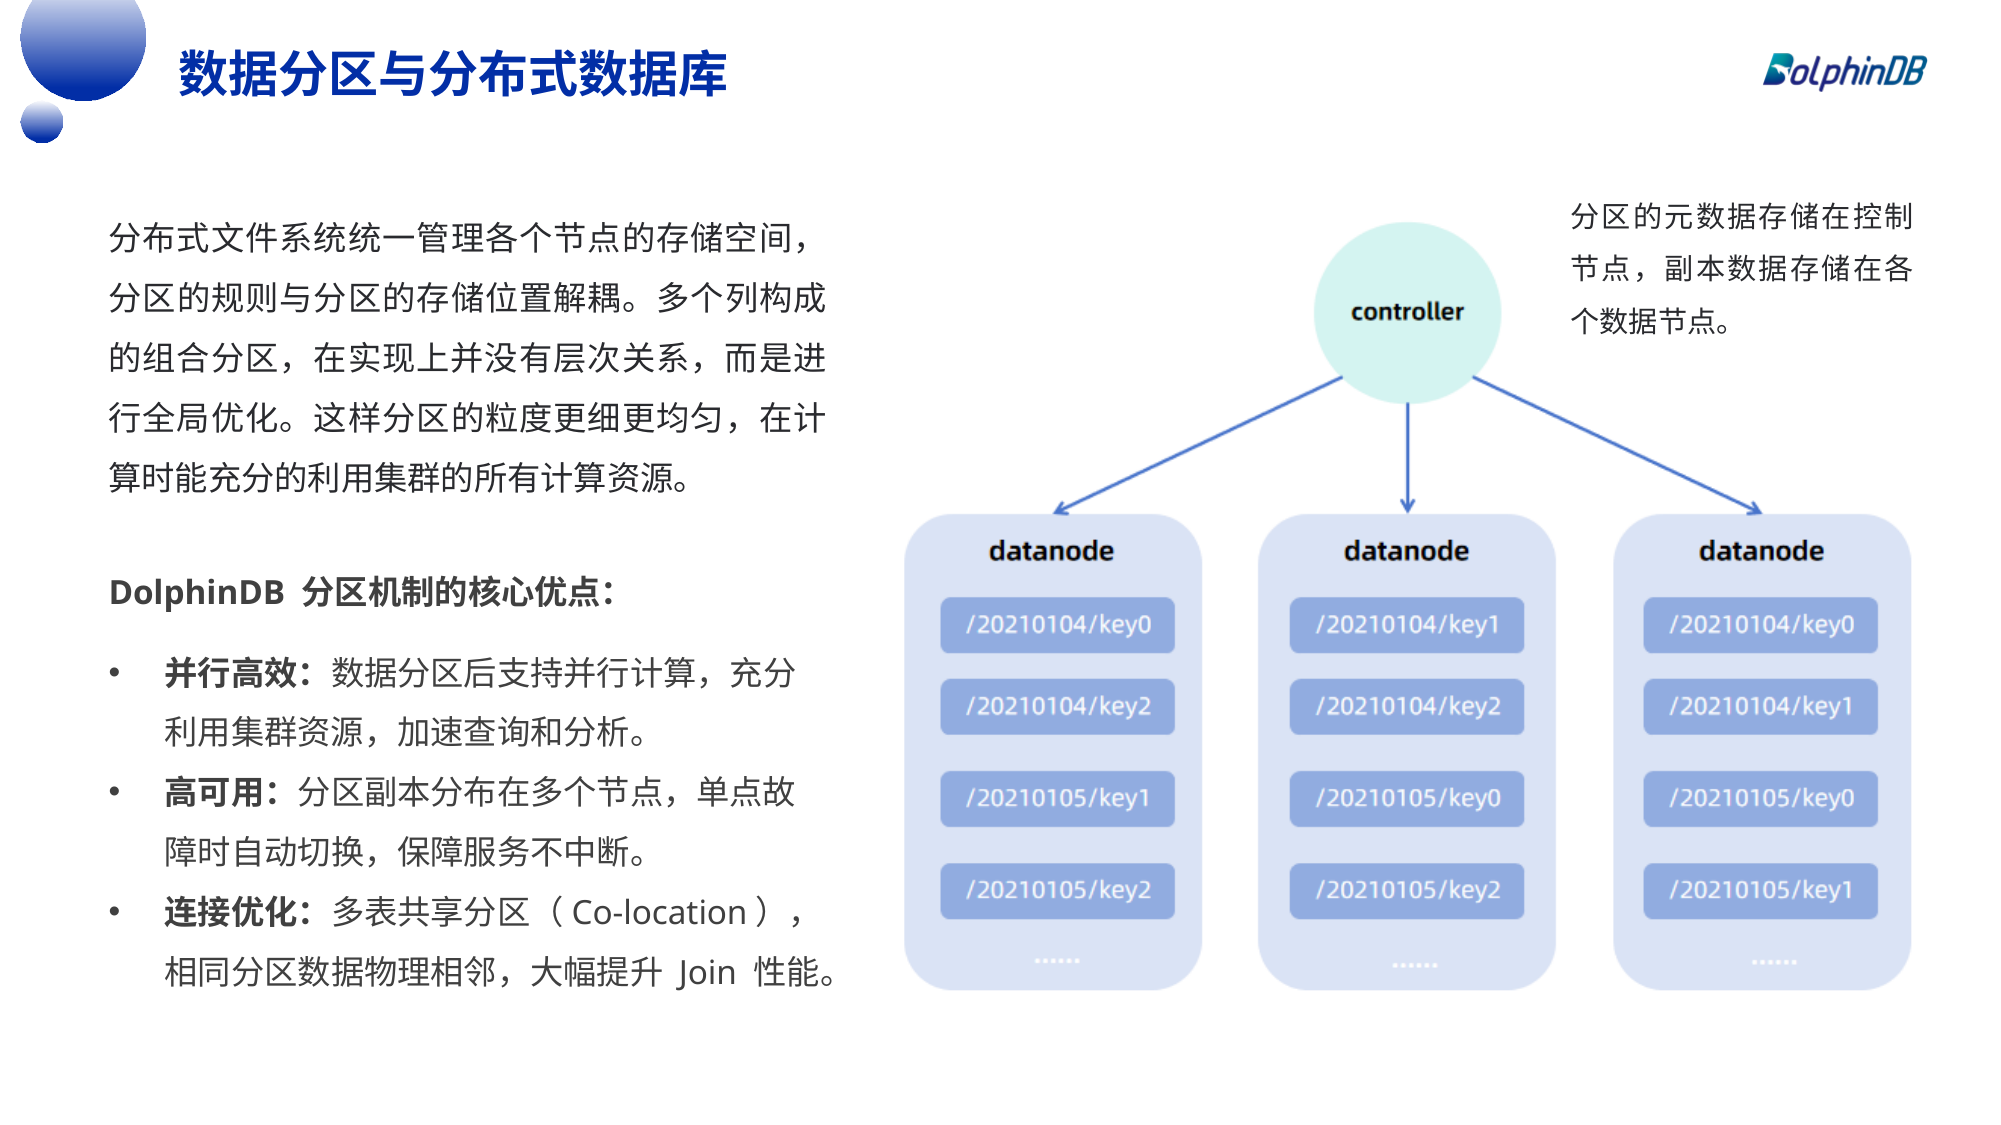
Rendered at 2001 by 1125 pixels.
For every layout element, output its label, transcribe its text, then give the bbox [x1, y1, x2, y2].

text_box [19, 0, 147, 102]
text_box DolphinDB 分区机制的核心优点： 并行高效：数据分区后支持并行计算，充分利用集群资源，加速查询和分析。 高可用：分区副本分布在多个节点，单点故障时自动切换，保障服务不中断。 连接优化：多表共享分区（Co-location），相同分区数据物理相邻，大幅提升 Join 性能。 [93, 543, 838, 999]
picture [903, 218, 1913, 992]
text_box 数据分区与分布式数据库 [163, 35, 1545, 110]
picture [1755, 47, 1929, 93]
text_box 分布式文件系统统一管理各个节点的存储空间，分区的规则与分区的存储位置解耦。多个列构成的组合分区，在实现上并没有层次关系，而是进行全局优化。这样分区的粒度更细更均匀，在计算时能充分的利用集群的所有计算资源。 [93, 190, 842, 505]
text_box 分区的元数据存储在控制节点，副本数据存储在各个数据节点。 [1555, 173, 1929, 346]
text_box [19, 99, 64, 144]
